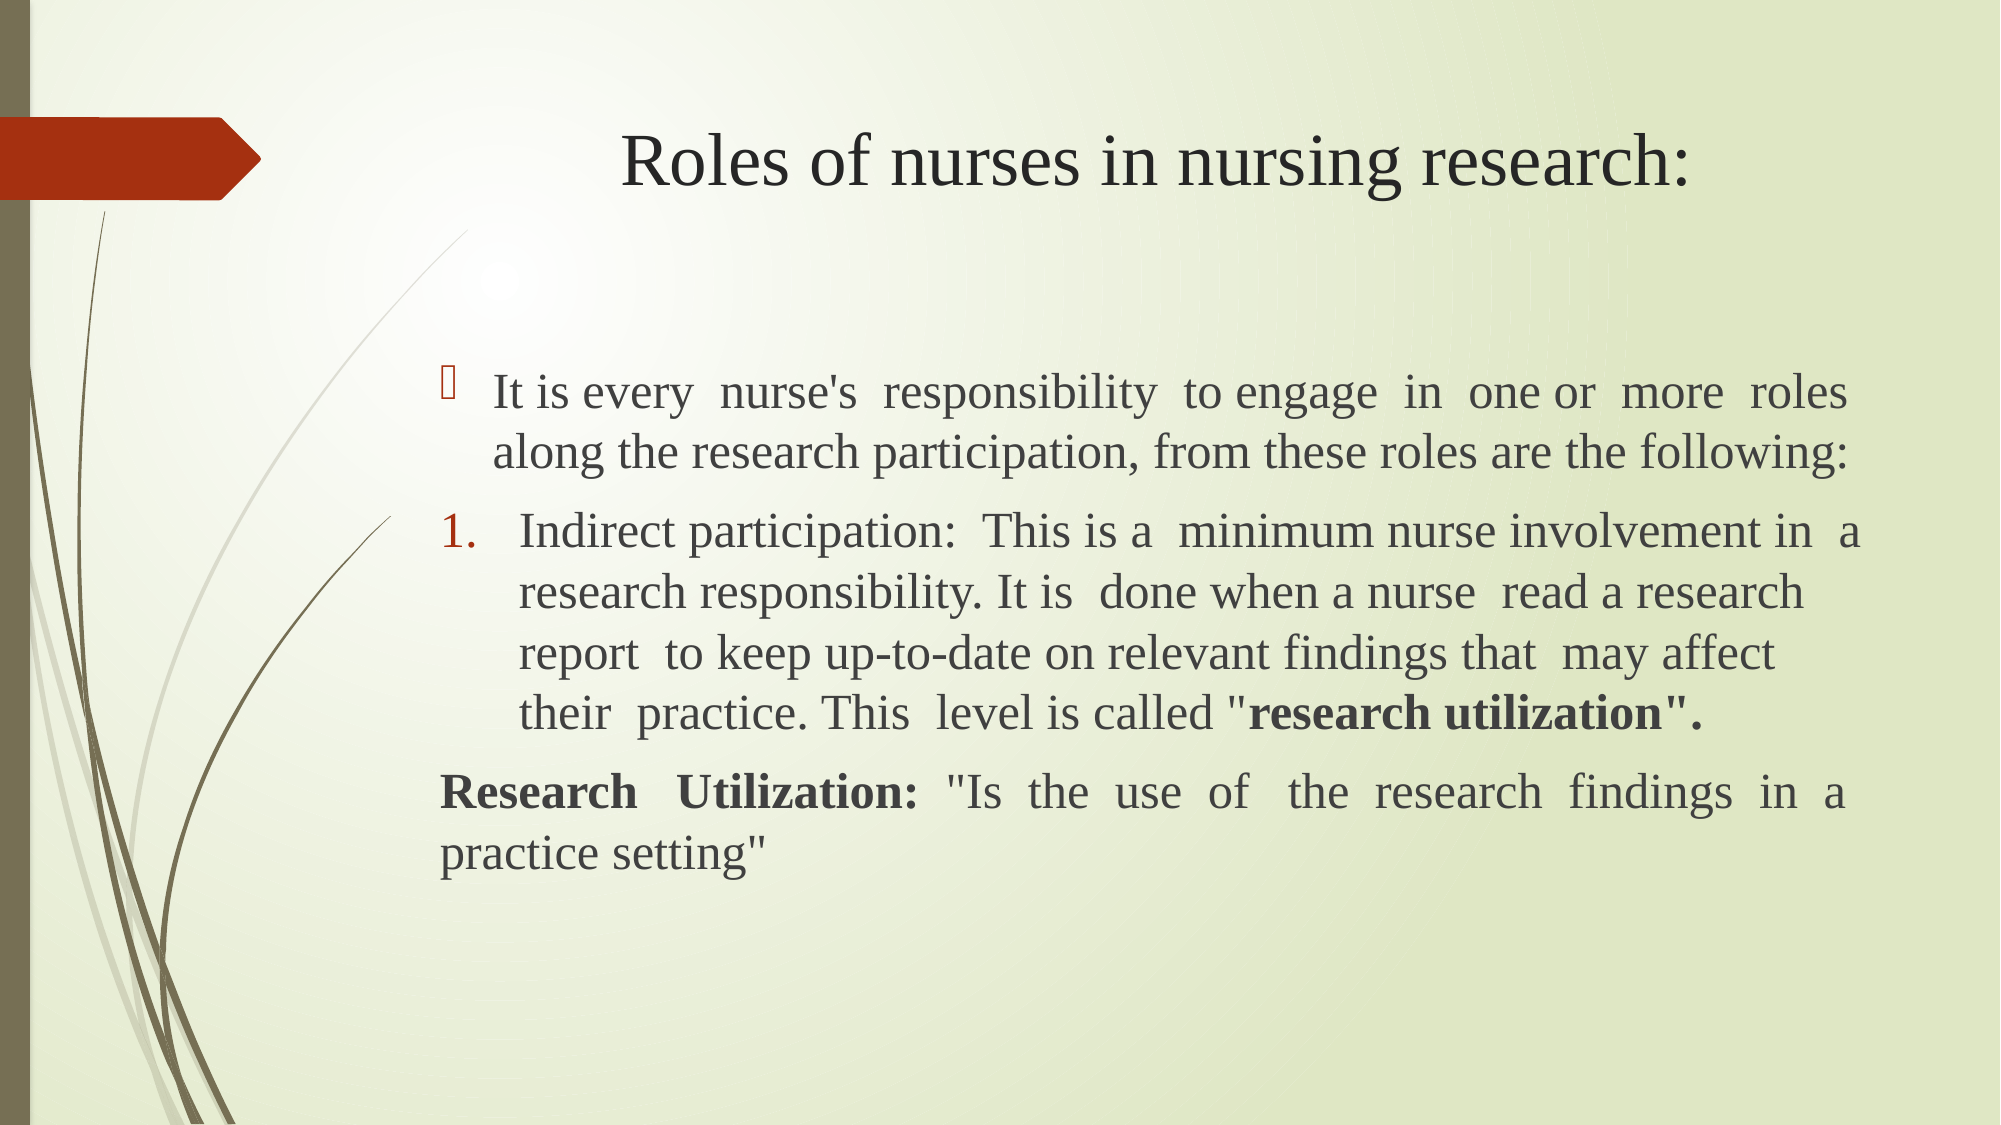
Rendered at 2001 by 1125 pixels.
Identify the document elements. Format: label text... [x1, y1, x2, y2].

list It is every nurse's responsibility to engage in one or more roles along the research participation, from these roles are the following: Indirect participation: This is a minimum nurse involvement in a research responsibility. It is done when a nurse read a research report to keep up-to-date on relevant findings that may affect their practice. This level is called "research utilization". Research Utilization: "Is the use of the research findings in a practice setting" [424, 350, 1888, 970]
title Roles of nurses in nursing research: [425, 102, 1888, 313]
